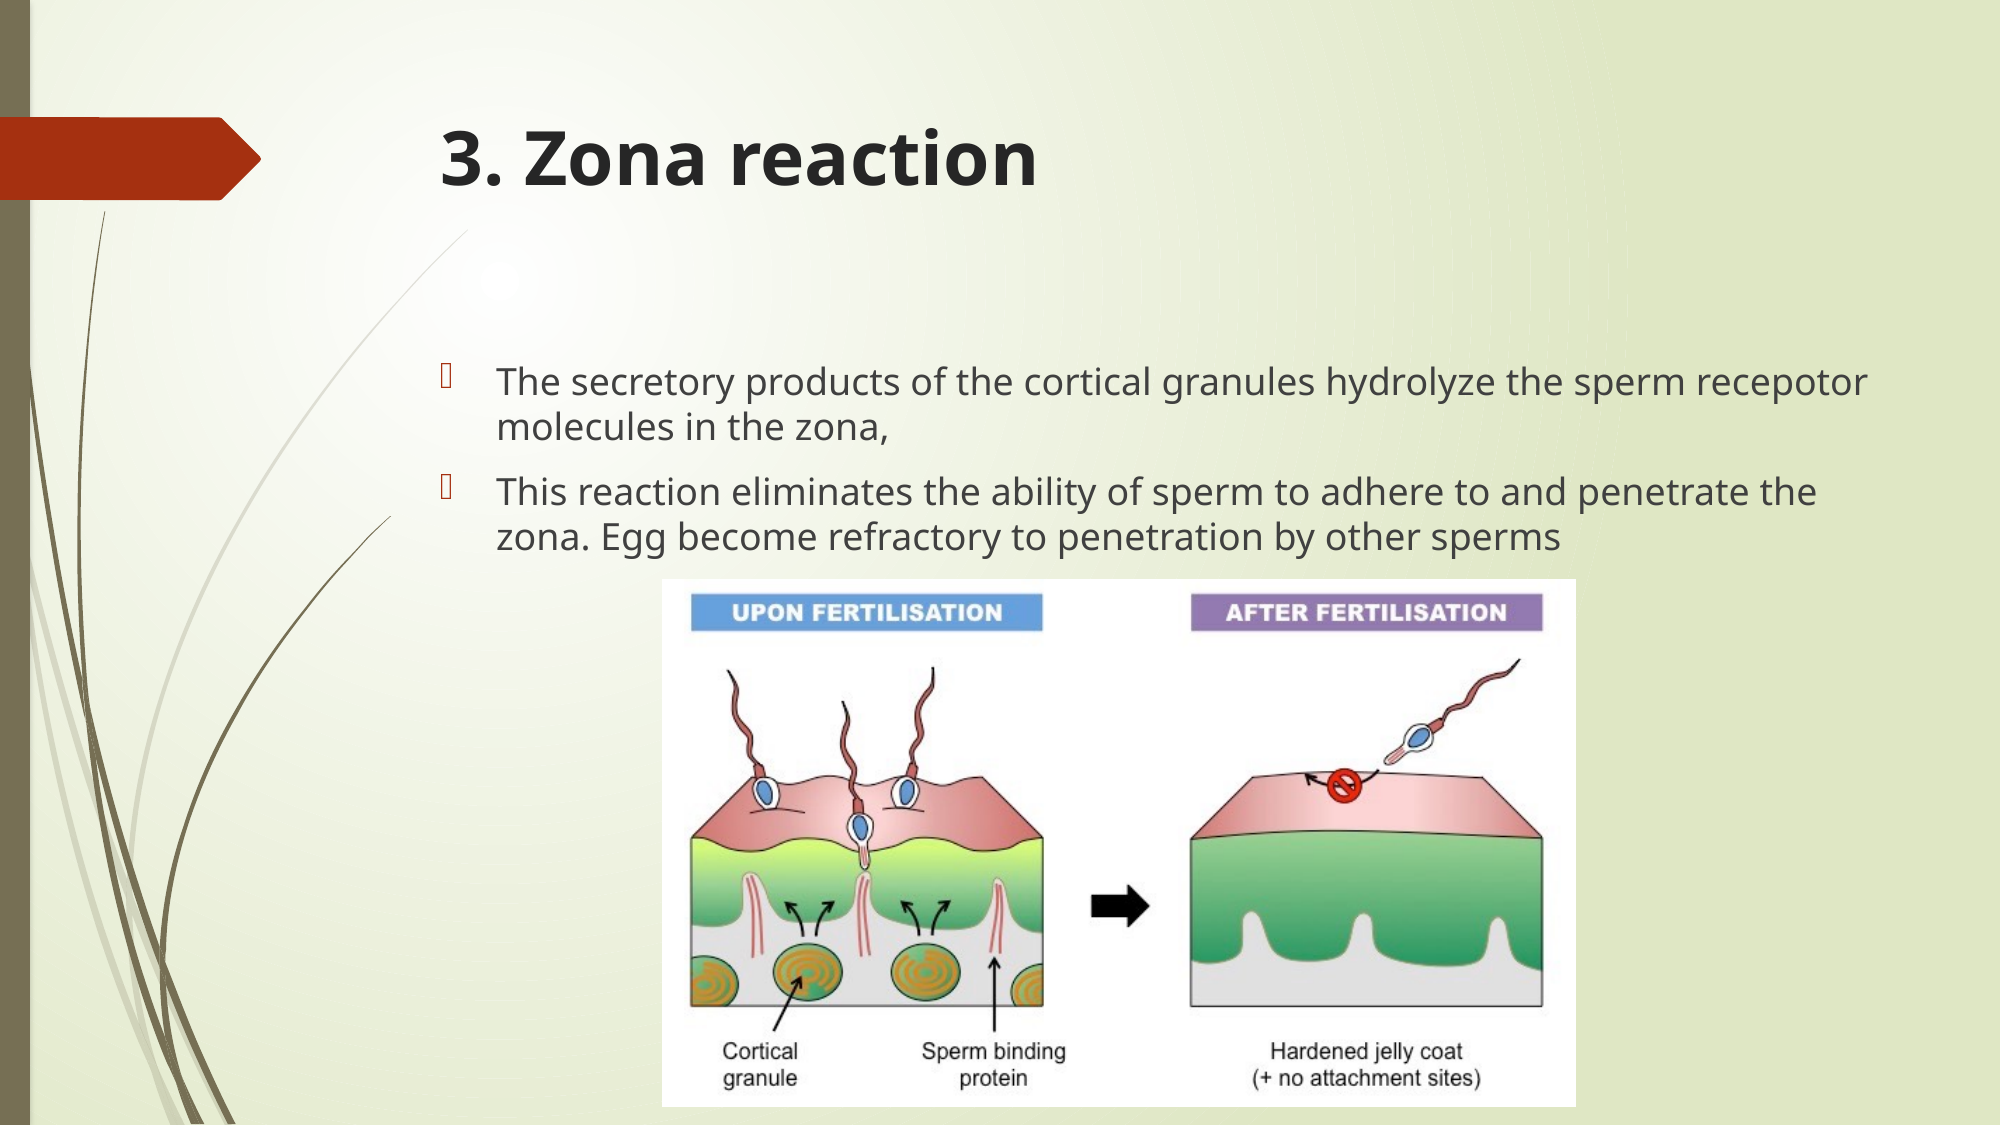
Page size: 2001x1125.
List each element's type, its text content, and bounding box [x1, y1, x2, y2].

picture [662, 579, 1576, 1108]
title 3. Zona reaction [425, 102, 1888, 313]
list The secretory products of the cortical granules hydrolyze the sperm recepotor molecules in the zona, This reaction eliminates the ability of sperm to adhere to and penetrate the zona. Egg become refractory to penetration by other sperms [424, 350, 1888, 970]
